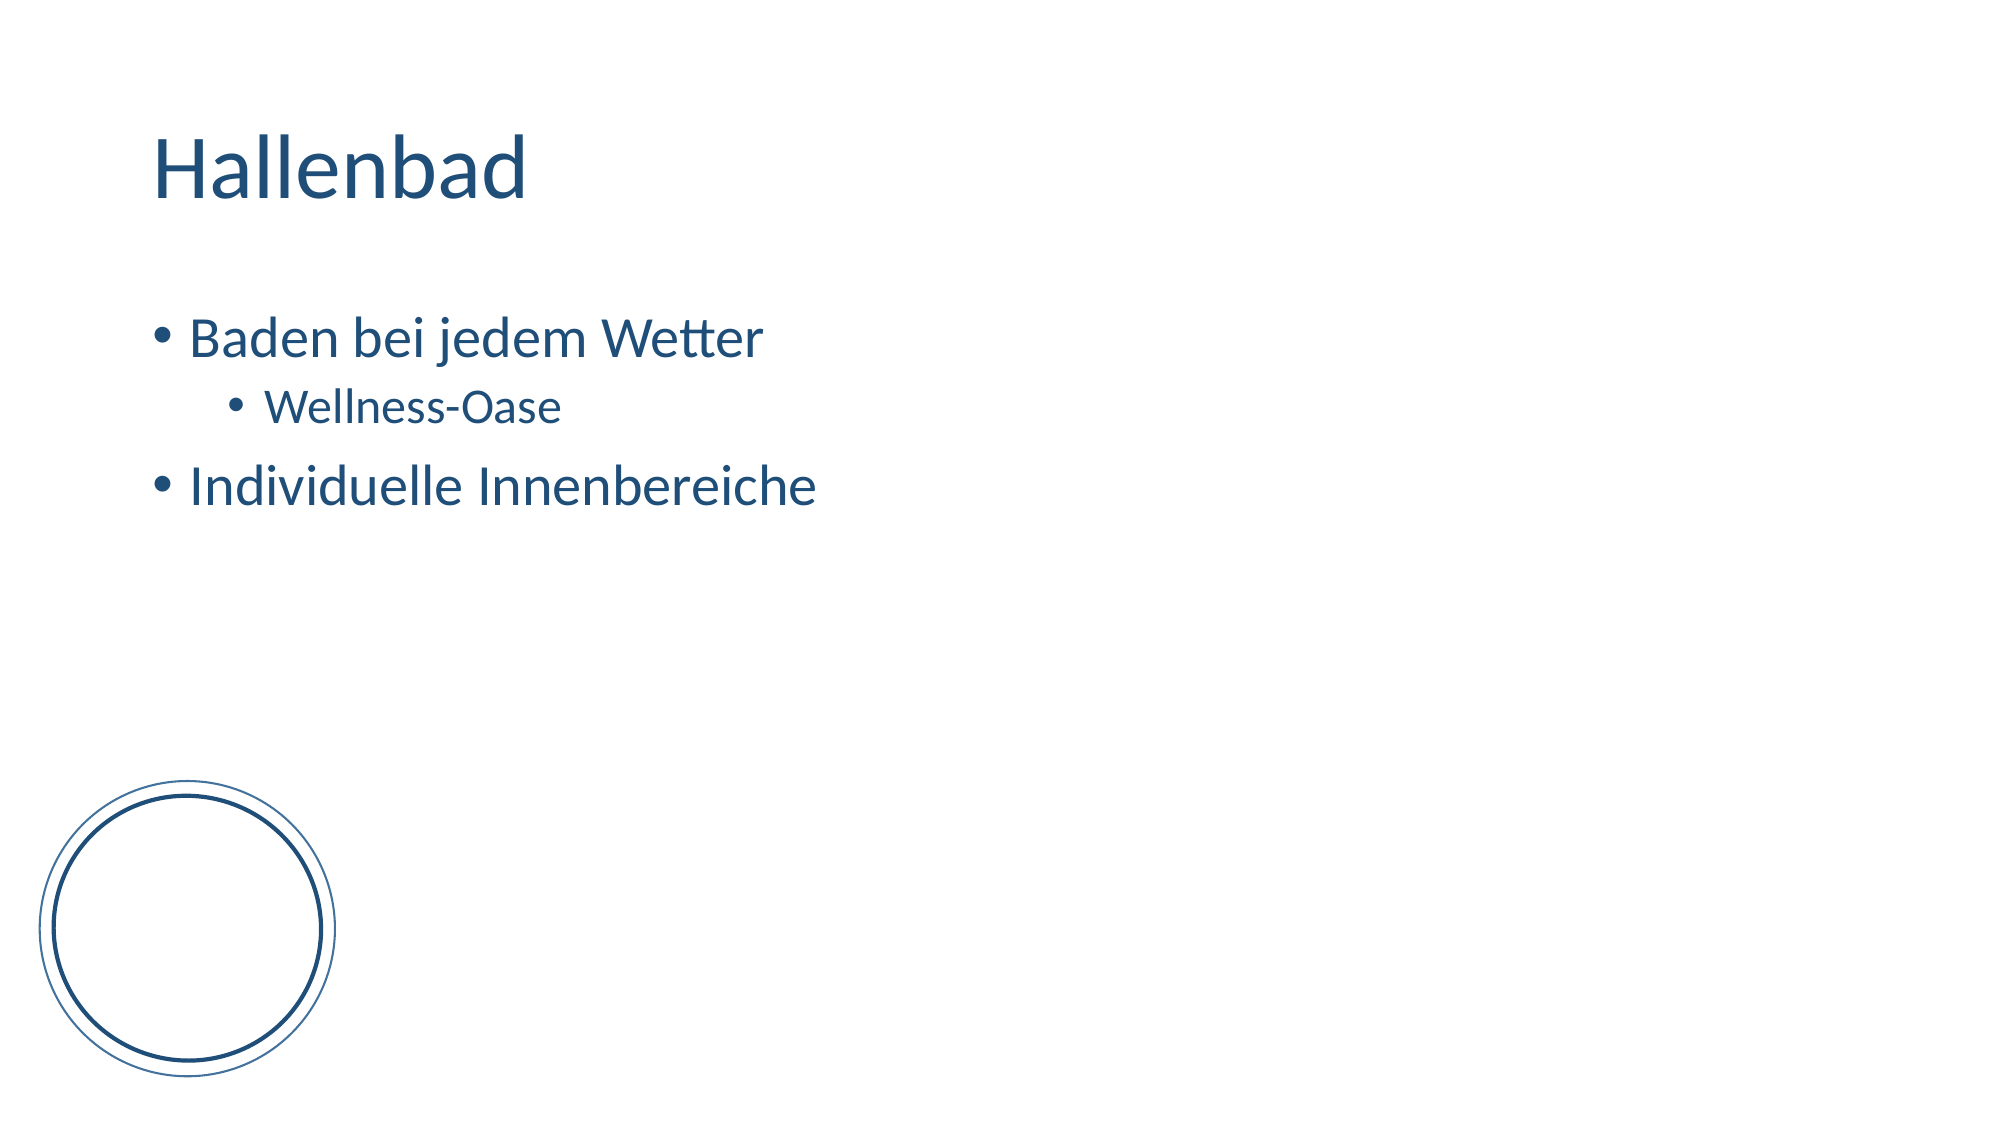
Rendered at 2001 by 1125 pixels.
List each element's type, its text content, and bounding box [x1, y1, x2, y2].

list Baden bei jedem Wetter Wellness-Oase Individuelle Innenbereiche [137, 299, 1863, 1014]
title Hallenbad [137, 59, 1863, 278]
